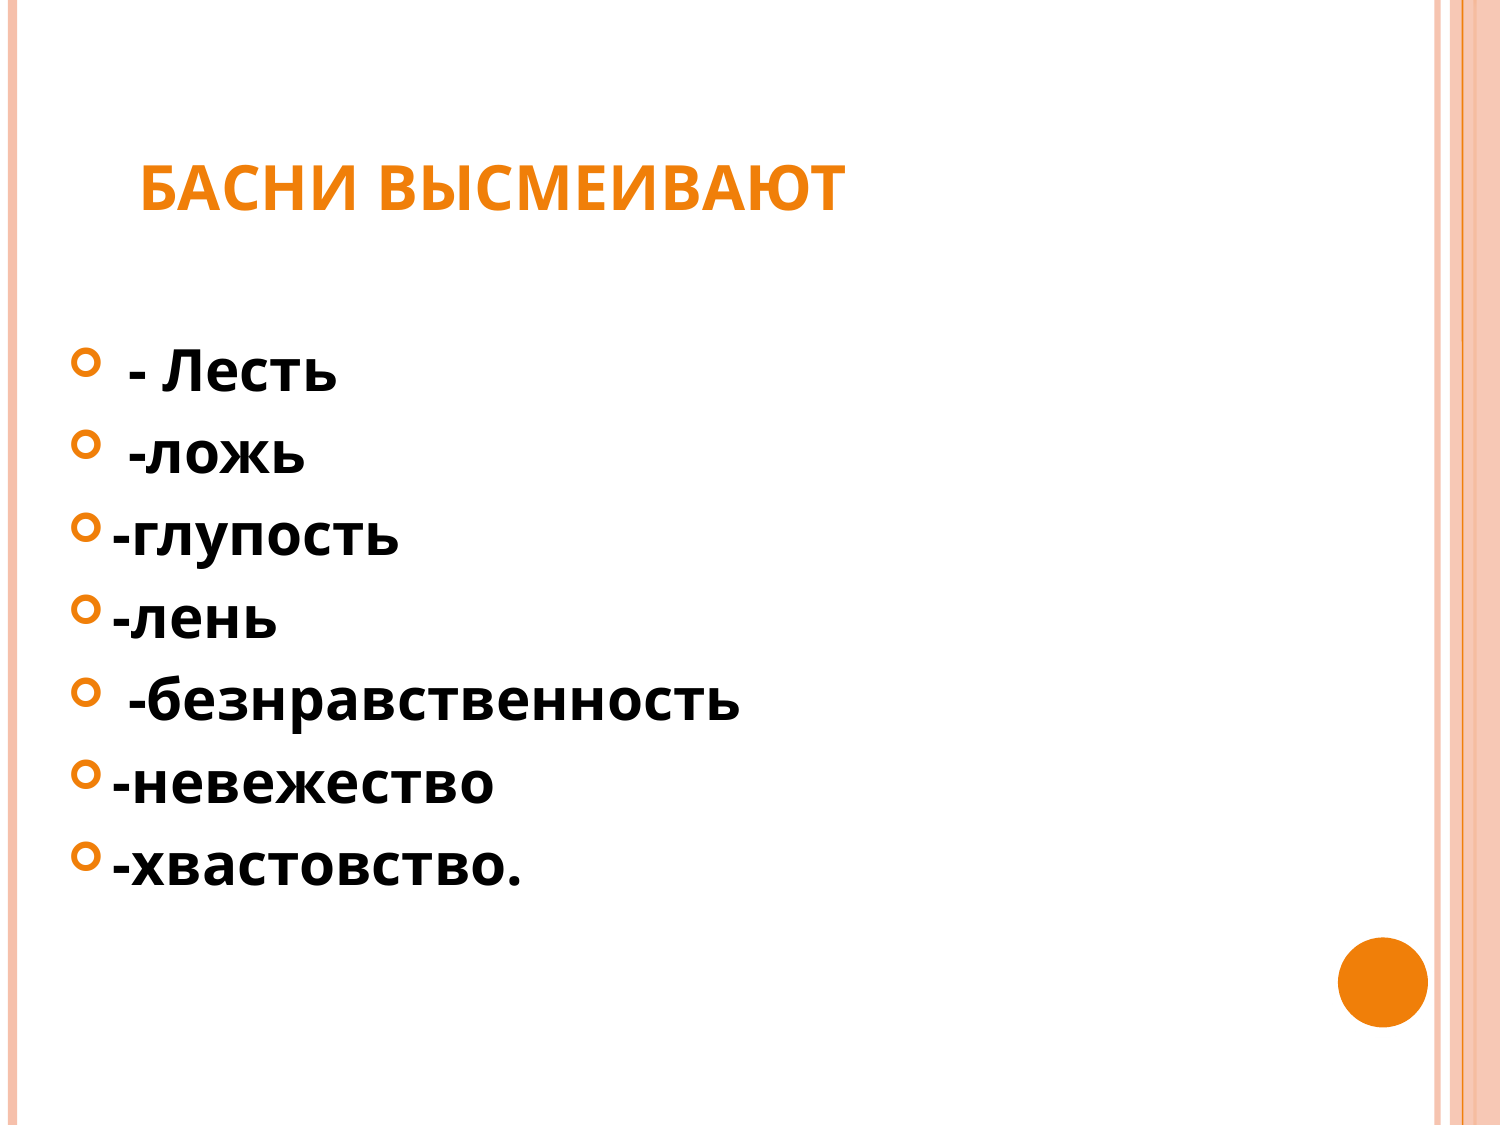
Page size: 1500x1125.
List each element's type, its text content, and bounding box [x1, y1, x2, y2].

list - Лесть -ложь -глупость -лень -безнравственность -невежество -хвастовство. [53, 325, 1279, 1125]
title Басни высмеивают [123, 42, 1349, 231]
